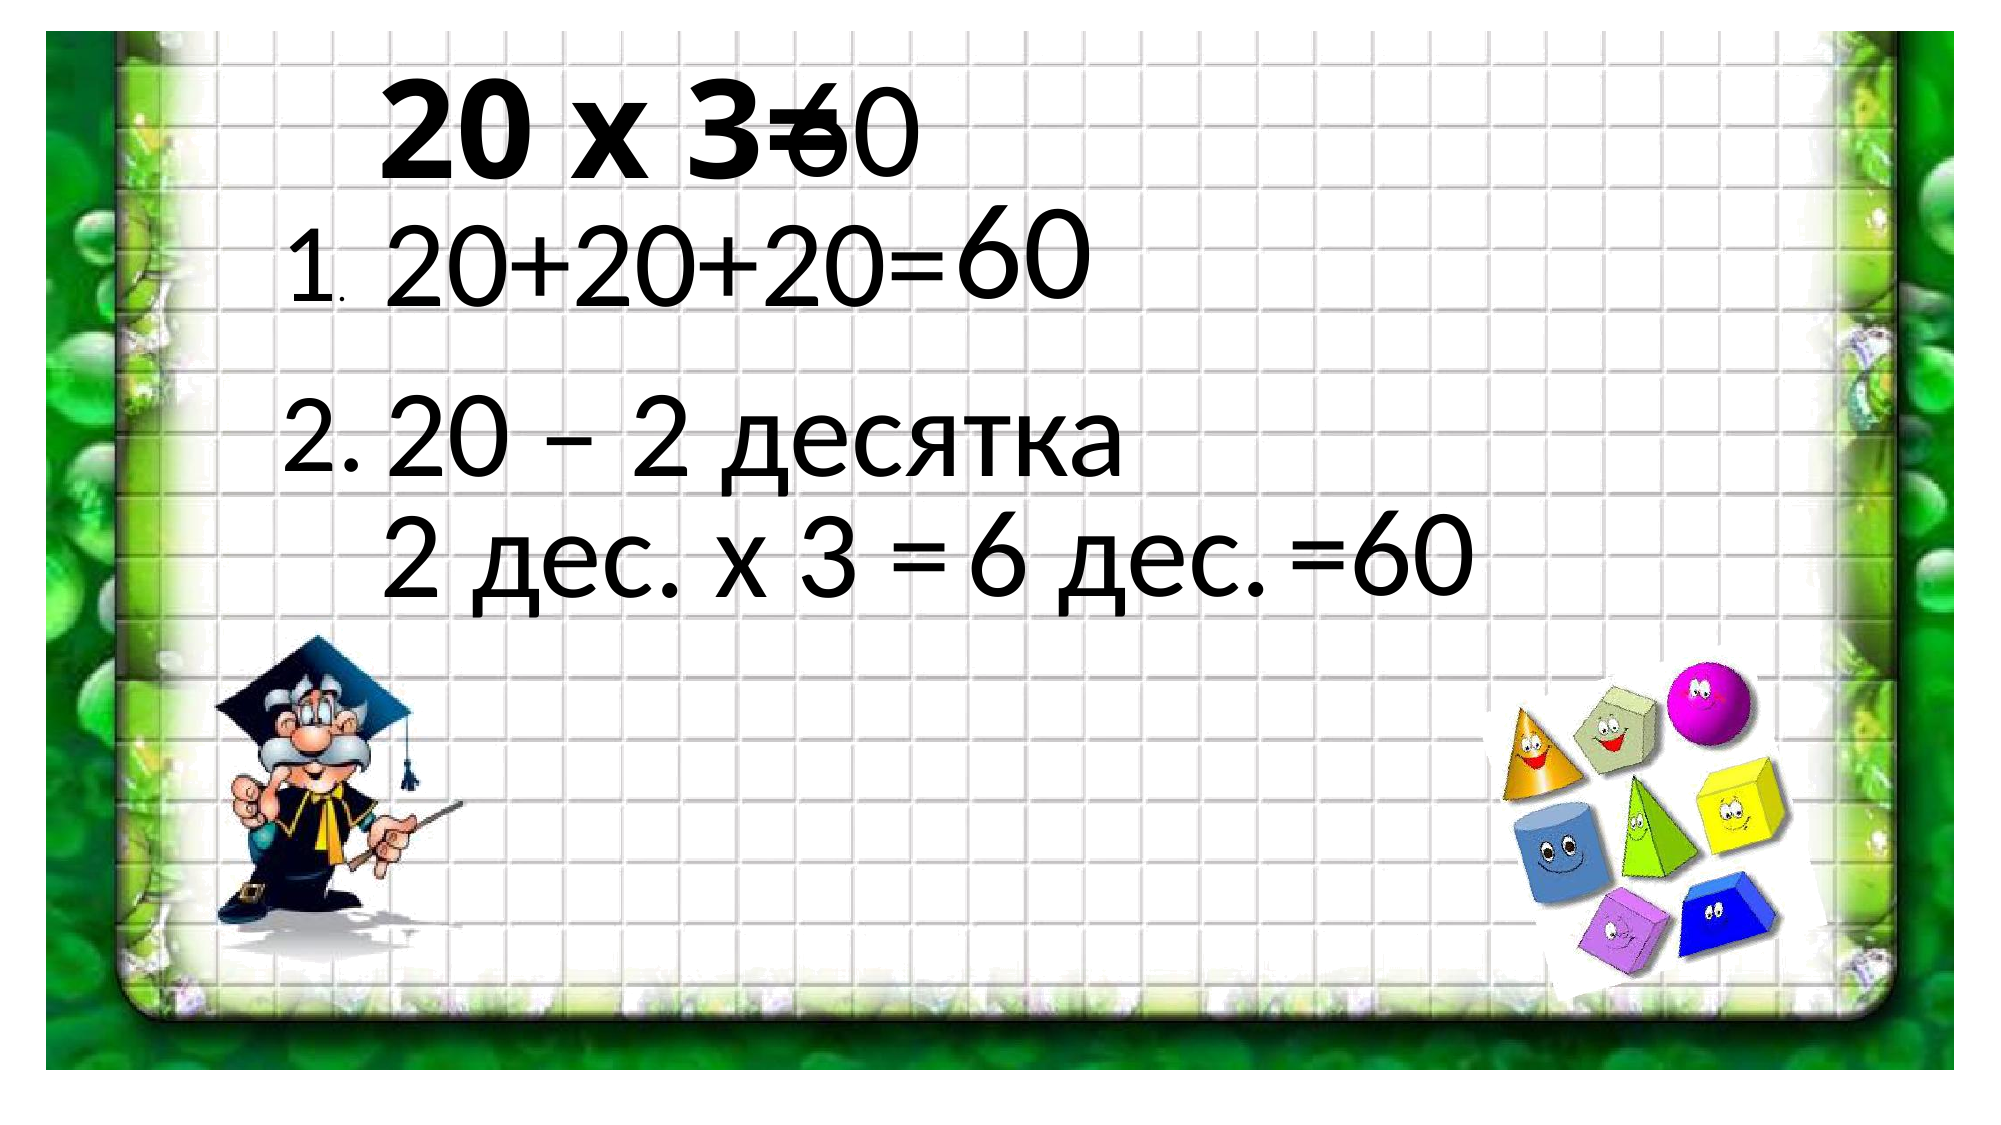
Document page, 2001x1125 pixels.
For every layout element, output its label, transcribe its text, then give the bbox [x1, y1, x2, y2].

picture [46, 31, 1954, 1070]
title 20 х 3= [362, 25, 2000, 243]
